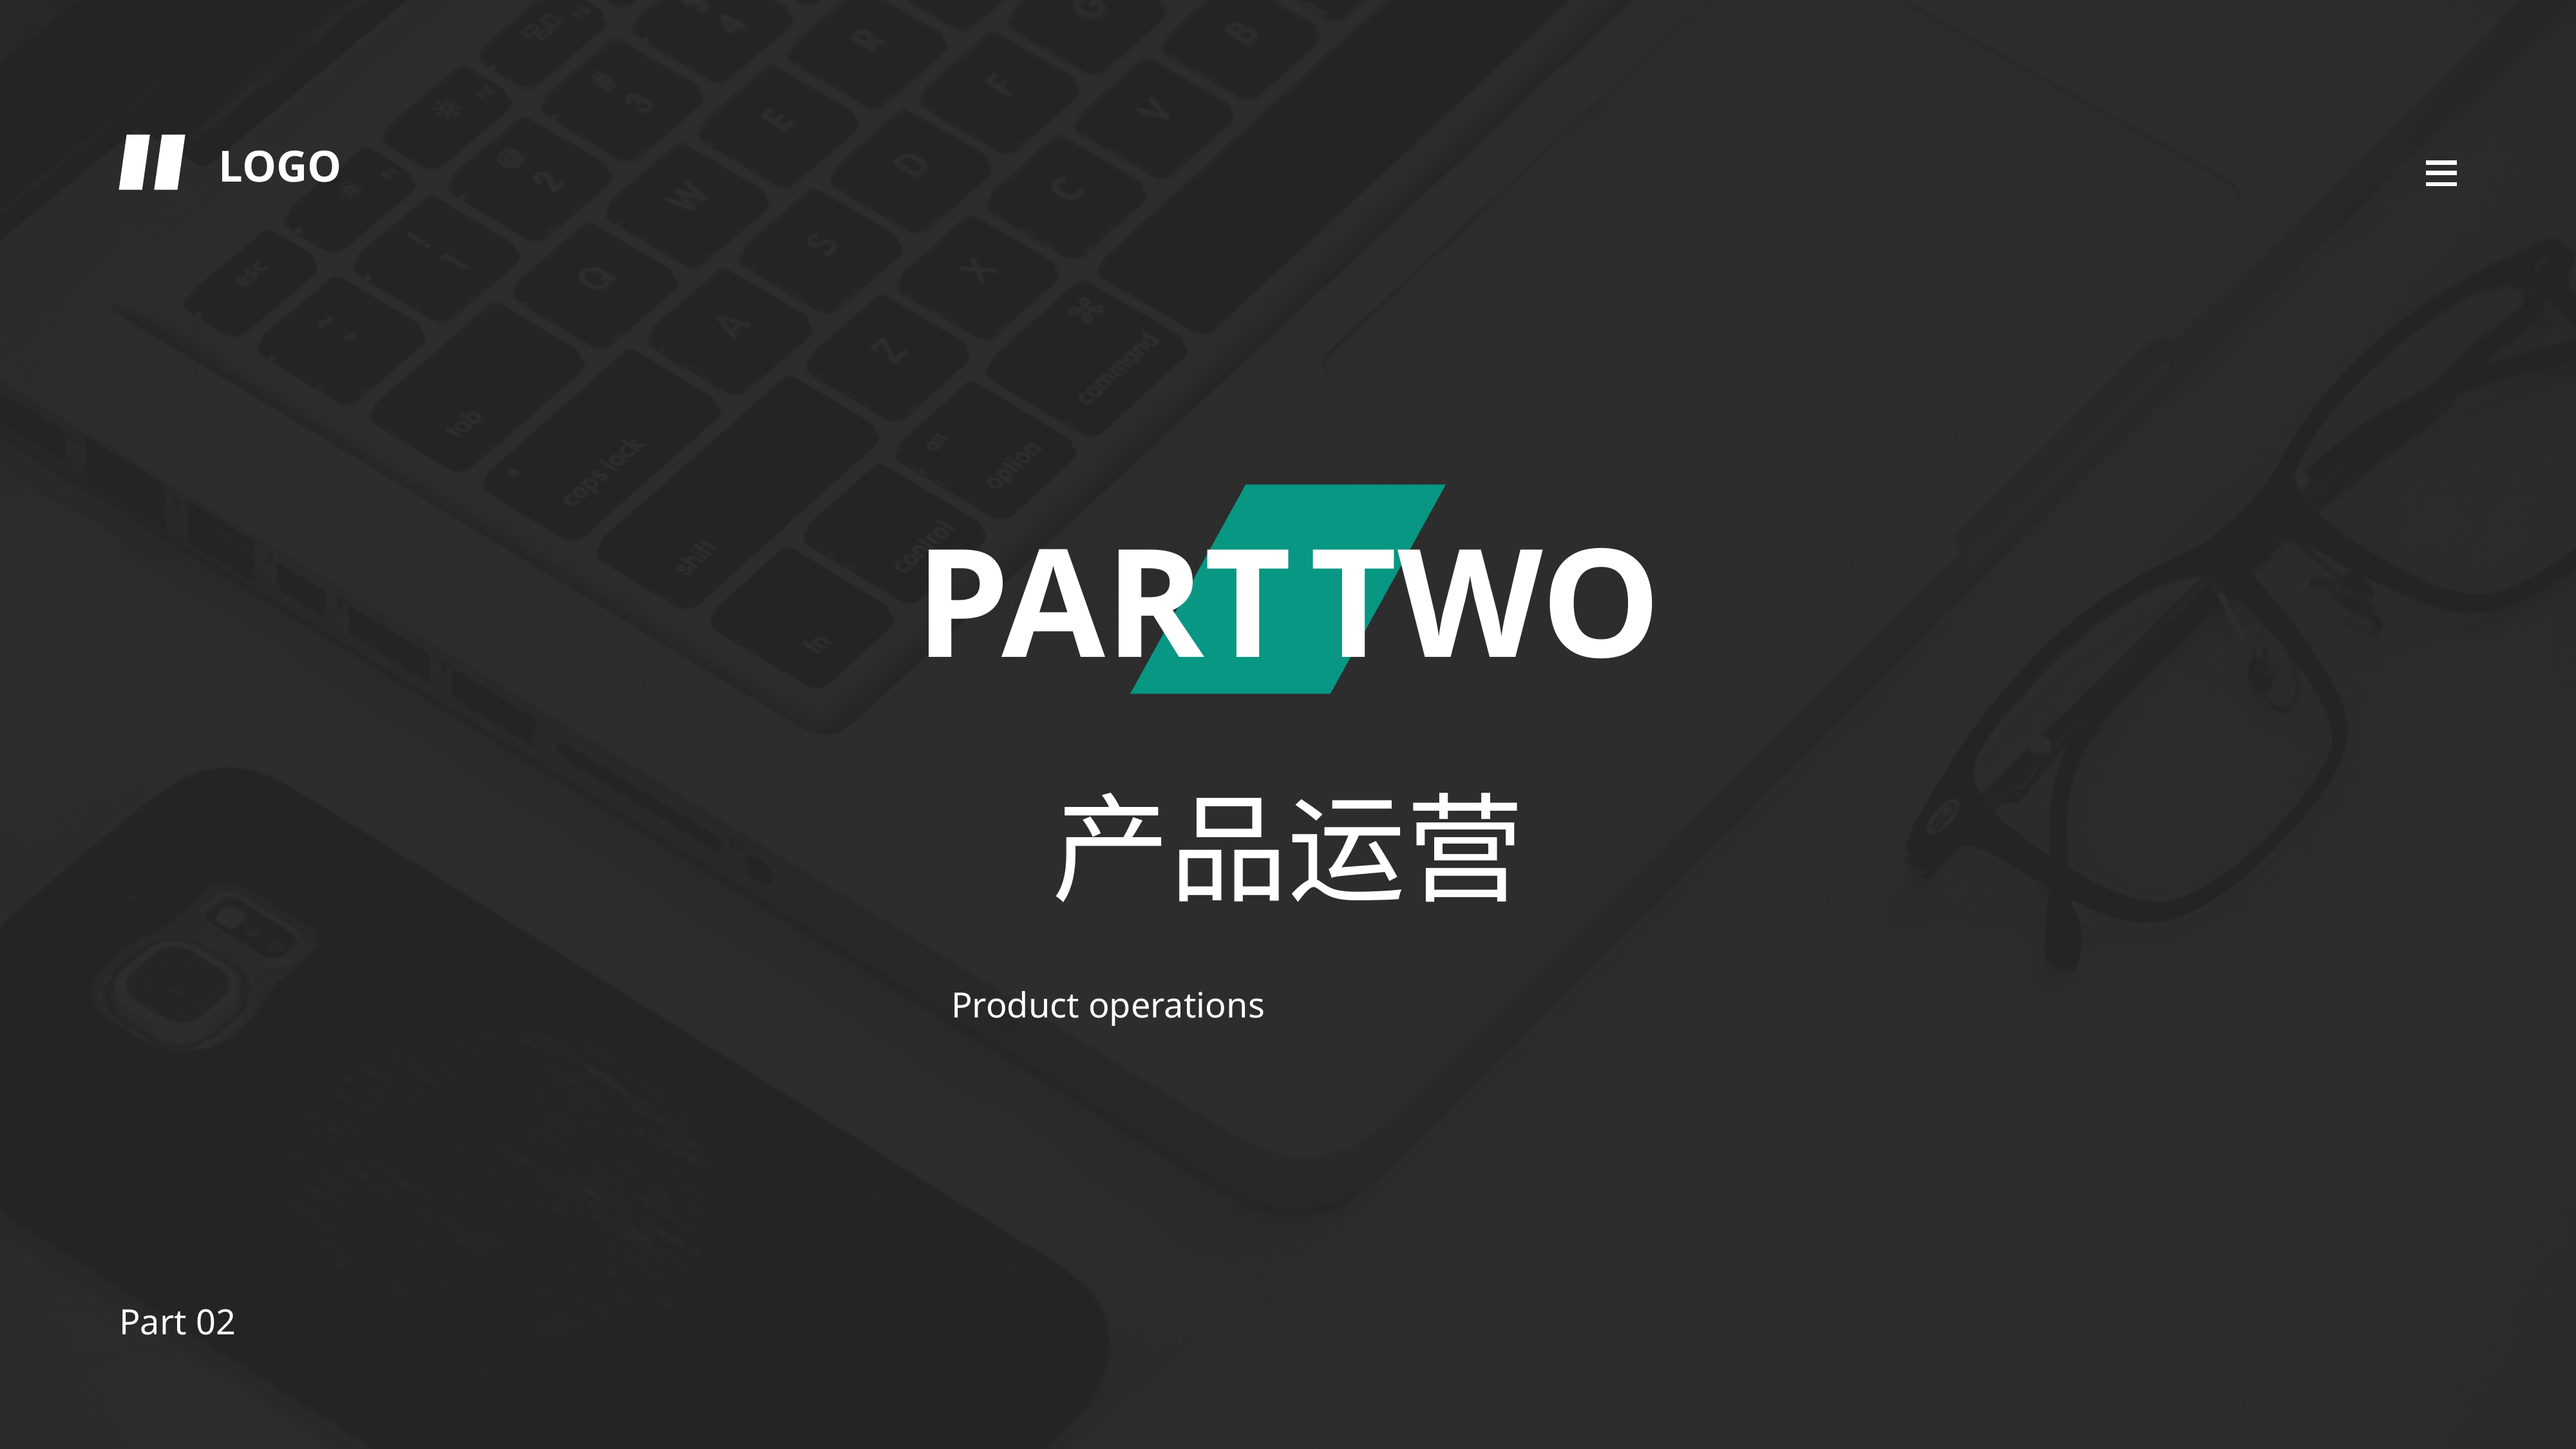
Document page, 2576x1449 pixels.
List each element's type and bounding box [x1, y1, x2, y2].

text_box [2426, 162, 2458, 184]
text_box [118, 135, 185, 190]
picture [0, 0, 2576, 1449]
